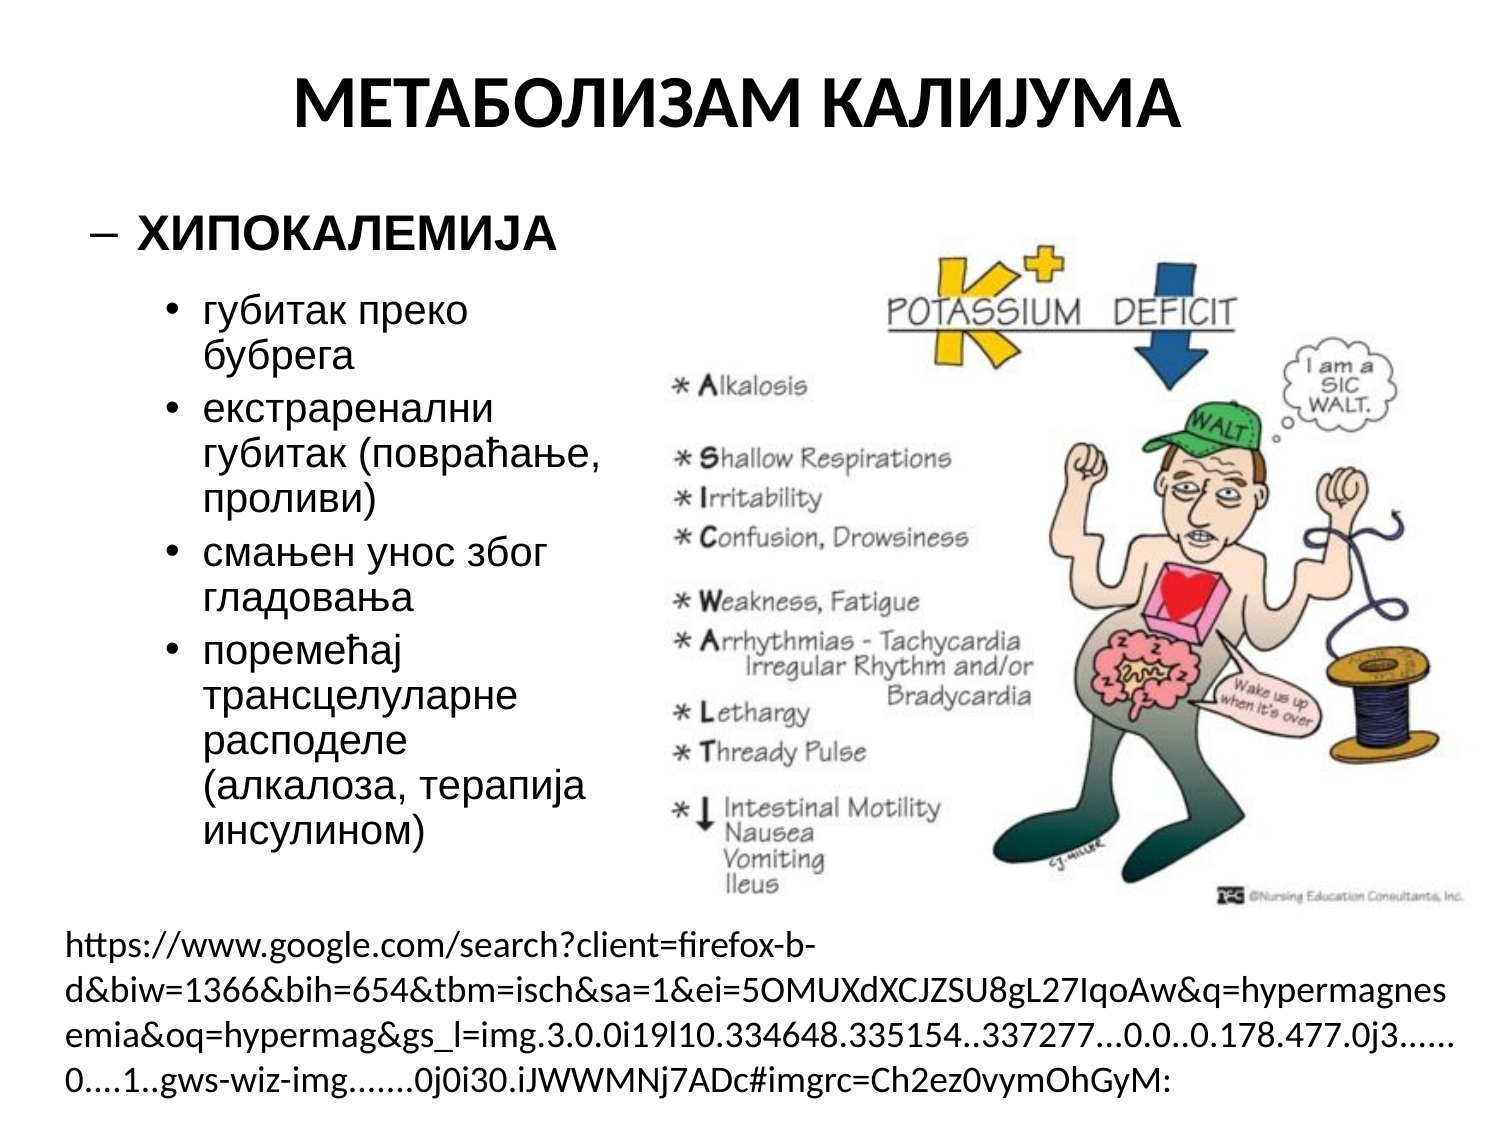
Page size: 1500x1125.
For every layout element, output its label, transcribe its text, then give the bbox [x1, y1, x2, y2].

picture [637, 210, 1493, 938]
text_box https://www.google.com/search?client=firefox-b-d&biw=1366&bih=654&tbm=isch&sa=1&ei=5OMUXdXCJZSU8gL27IqoAw&q=hypermagnesemia&oq=hypermag&gs_l=img.3.0.0i19l10.334648.335154..337277...0.0..0.178.477.0j3......0....1..gws-wiz-img.......0j0i30.iJWWMNj7ADc#imgrc=Ch2ez0vymOhGyM: [49, 912, 1475, 1108]
text_box МЕТАБОЛИЗАМ КАЛИЈУМА [99, 0, 1375, 150]
list ХИПОКАЛЕМИЈА губитак преко бубрега екстраренални губитак (повраћање, проливи) смањен унос због гладовања поремећај трансцелуларне расподеле (алкалоза, терапија инсулином) [0, 200, 638, 1100]
